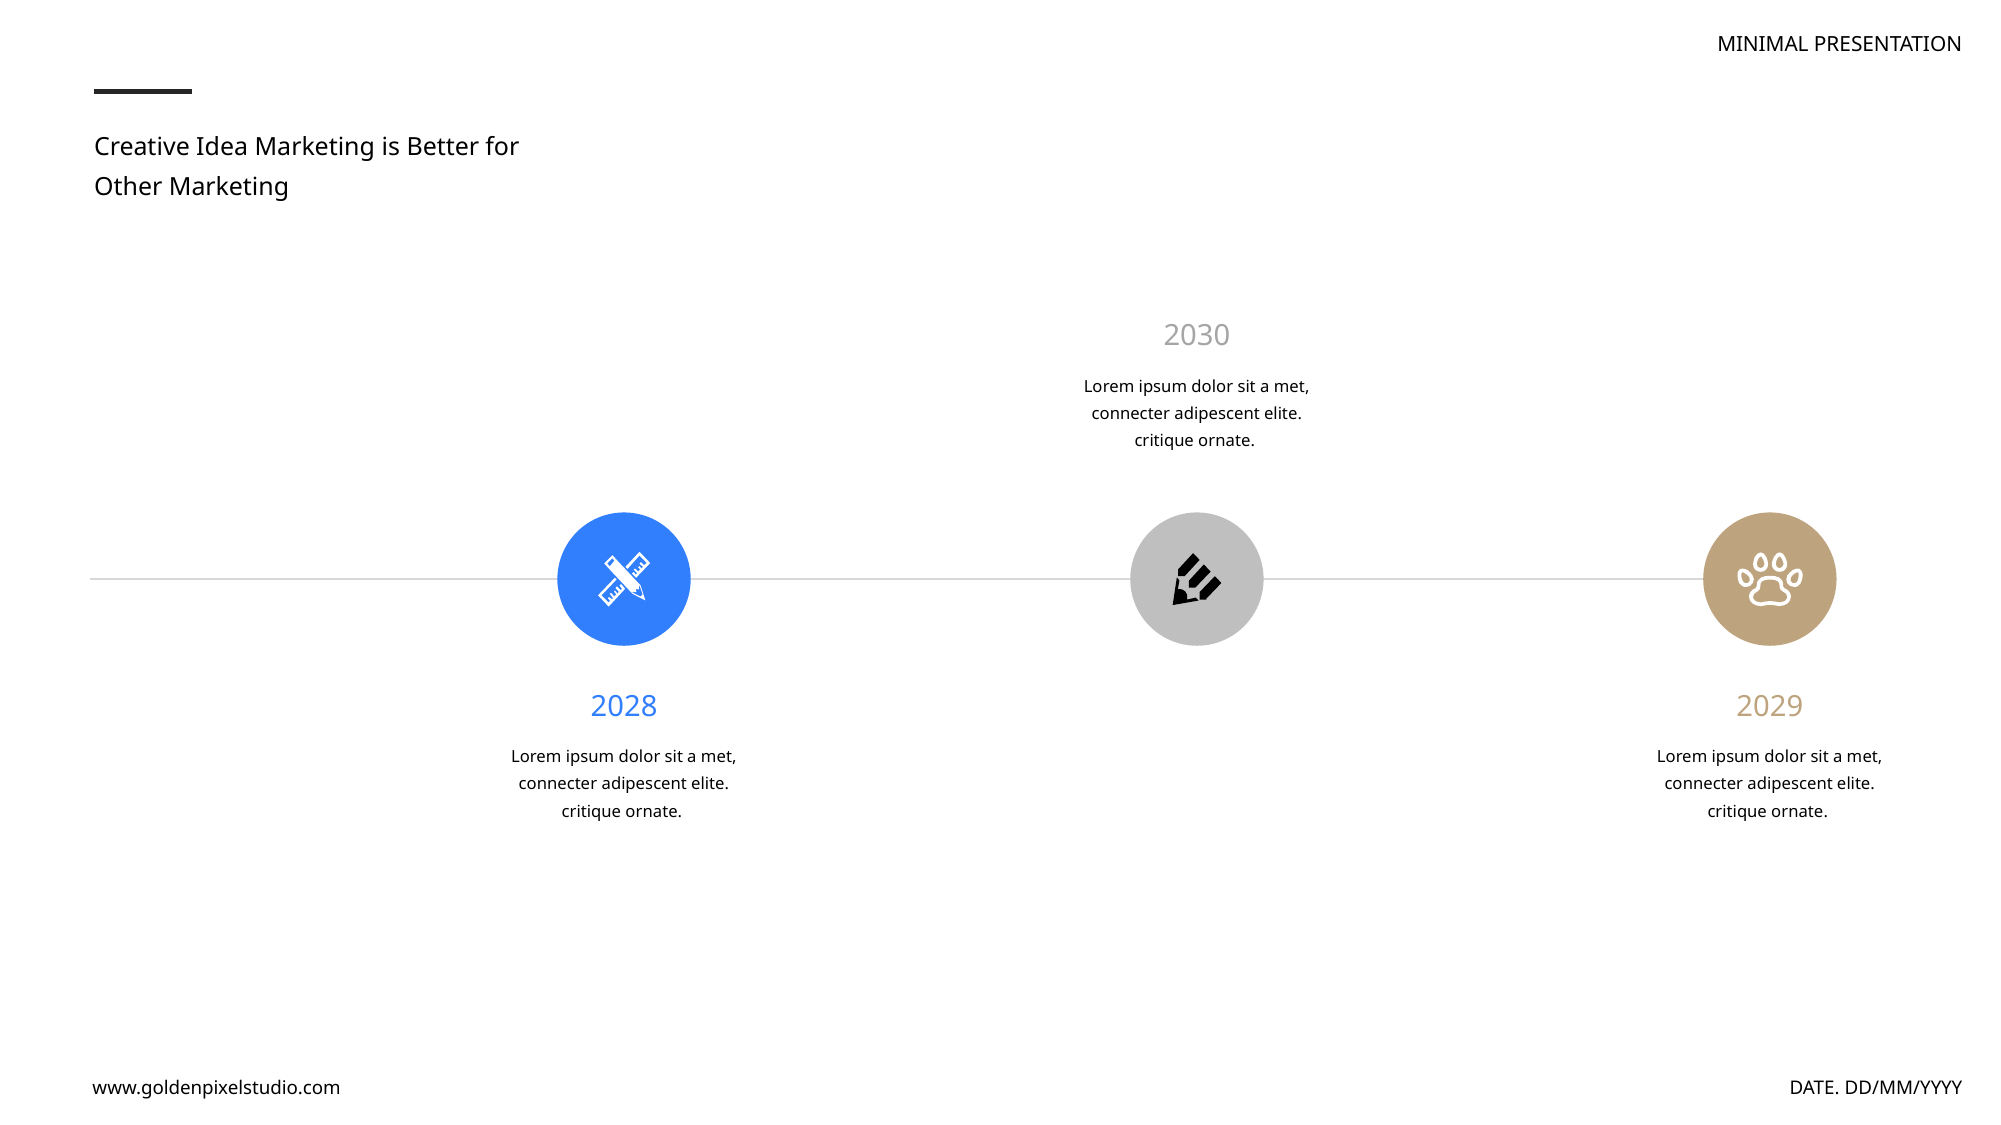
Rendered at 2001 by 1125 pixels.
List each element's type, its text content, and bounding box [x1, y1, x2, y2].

text_box DATE. DD/MM/YYYY [1740, 1065, 1978, 1106]
text_box Lorem ipsum dolor sit a met, connecter adipescent elite. critique ornate. [1060, 360, 1334, 458]
text_box 2028 [557, 679, 691, 730]
text_box [1771, 552, 1788, 572]
text_box [1703, 512, 1837, 646]
text_box [604, 551, 651, 578]
text_box [1786, 568, 1803, 587]
text_box www.goldenpixelstudio.com [77, 1065, 400, 1106]
text_box [1191, 564, 1211, 578]
text_box [558, 591, 690, 646]
text_box [1131, 591, 1263, 646]
text_box [1130, 512, 1264, 578]
text_box [1753, 552, 1769, 572]
text_box Lorem ipsum dolor sit a met, connecter adipescent elite. critique ornate. [487, 730, 761, 828]
text_box [1176, 553, 1200, 578]
text_box [1737, 568, 1754, 578]
text_box Lorem ipsum dolor sit a met, connecter adipescent elite. critique ornate. [1633, 730, 1907, 828]
text_box Creative Idea Marketing is Better for Other Marketing [79, 113, 569, 209]
text_box [598, 591, 624, 607]
text_box 2030 [1132, 309, 1262, 360]
text_box 2029 [1711, 679, 1829, 730]
text_box MINIMAL PRESENTATION [1630, 22, 1977, 63]
text_box [1748, 590, 1791, 607]
text_box [557, 512, 691, 578]
text_box [629, 591, 646, 601]
text_box [1172, 591, 1214, 606]
